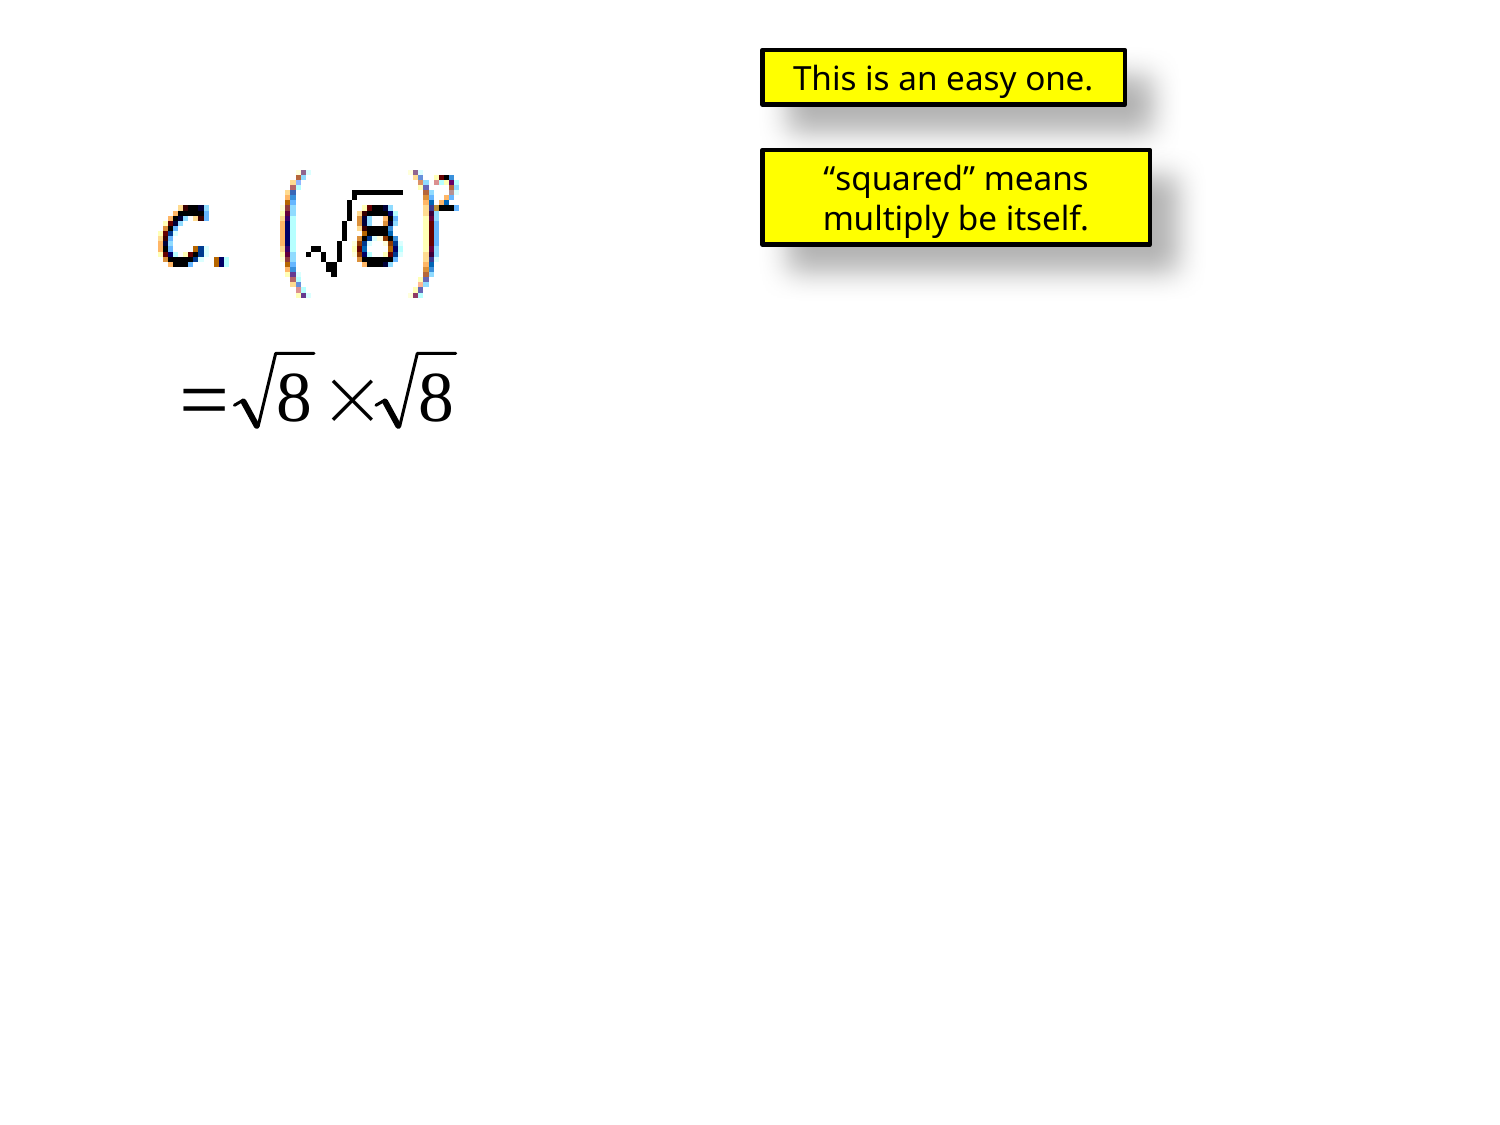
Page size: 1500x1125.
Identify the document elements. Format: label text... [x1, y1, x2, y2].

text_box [164, 337, 470, 446]
picture [112, 124, 562, 376]
text_box This is an easy one. [762, 49, 1125, 105]
text_box “squared” means multiply be itself. [762, 149, 1150, 245]
